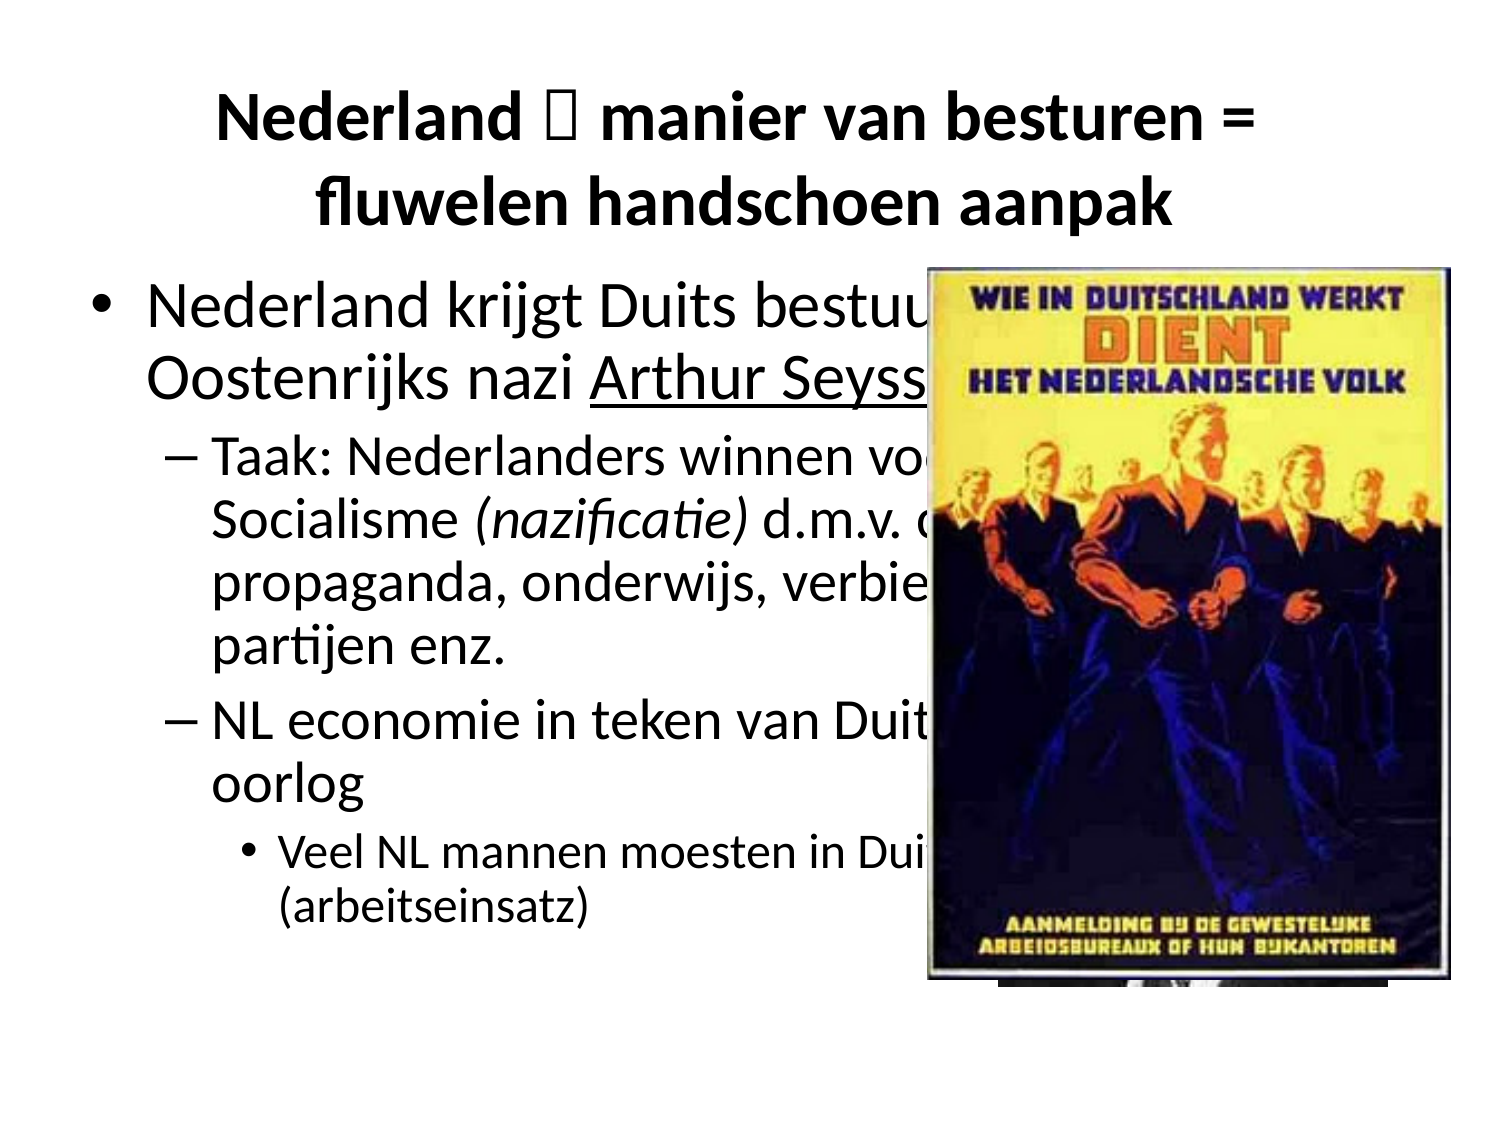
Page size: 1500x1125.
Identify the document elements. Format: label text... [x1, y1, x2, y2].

title Nederland  manier van besturen = fluwelen handschoen aanpak [88, 54, 1401, 255]
list Nederland krijgt Duits bestuur o.l.v. Oostenrijks nazi Arthur Seyss Inquart Taak: Nederlanders winnen voor het Nationaal Socialisme (nazificatie) d.m.v. censuur, propaganda, onderwijs, verbieden van politieke partijen enz. NL economie in teken van Duitse belangen / oorlog Veel NL mannen moesten in Duitsland gaan werken (arbeitseinsatz) [75, 262, 1425, 1005]
picture [926, 266, 1451, 987]
